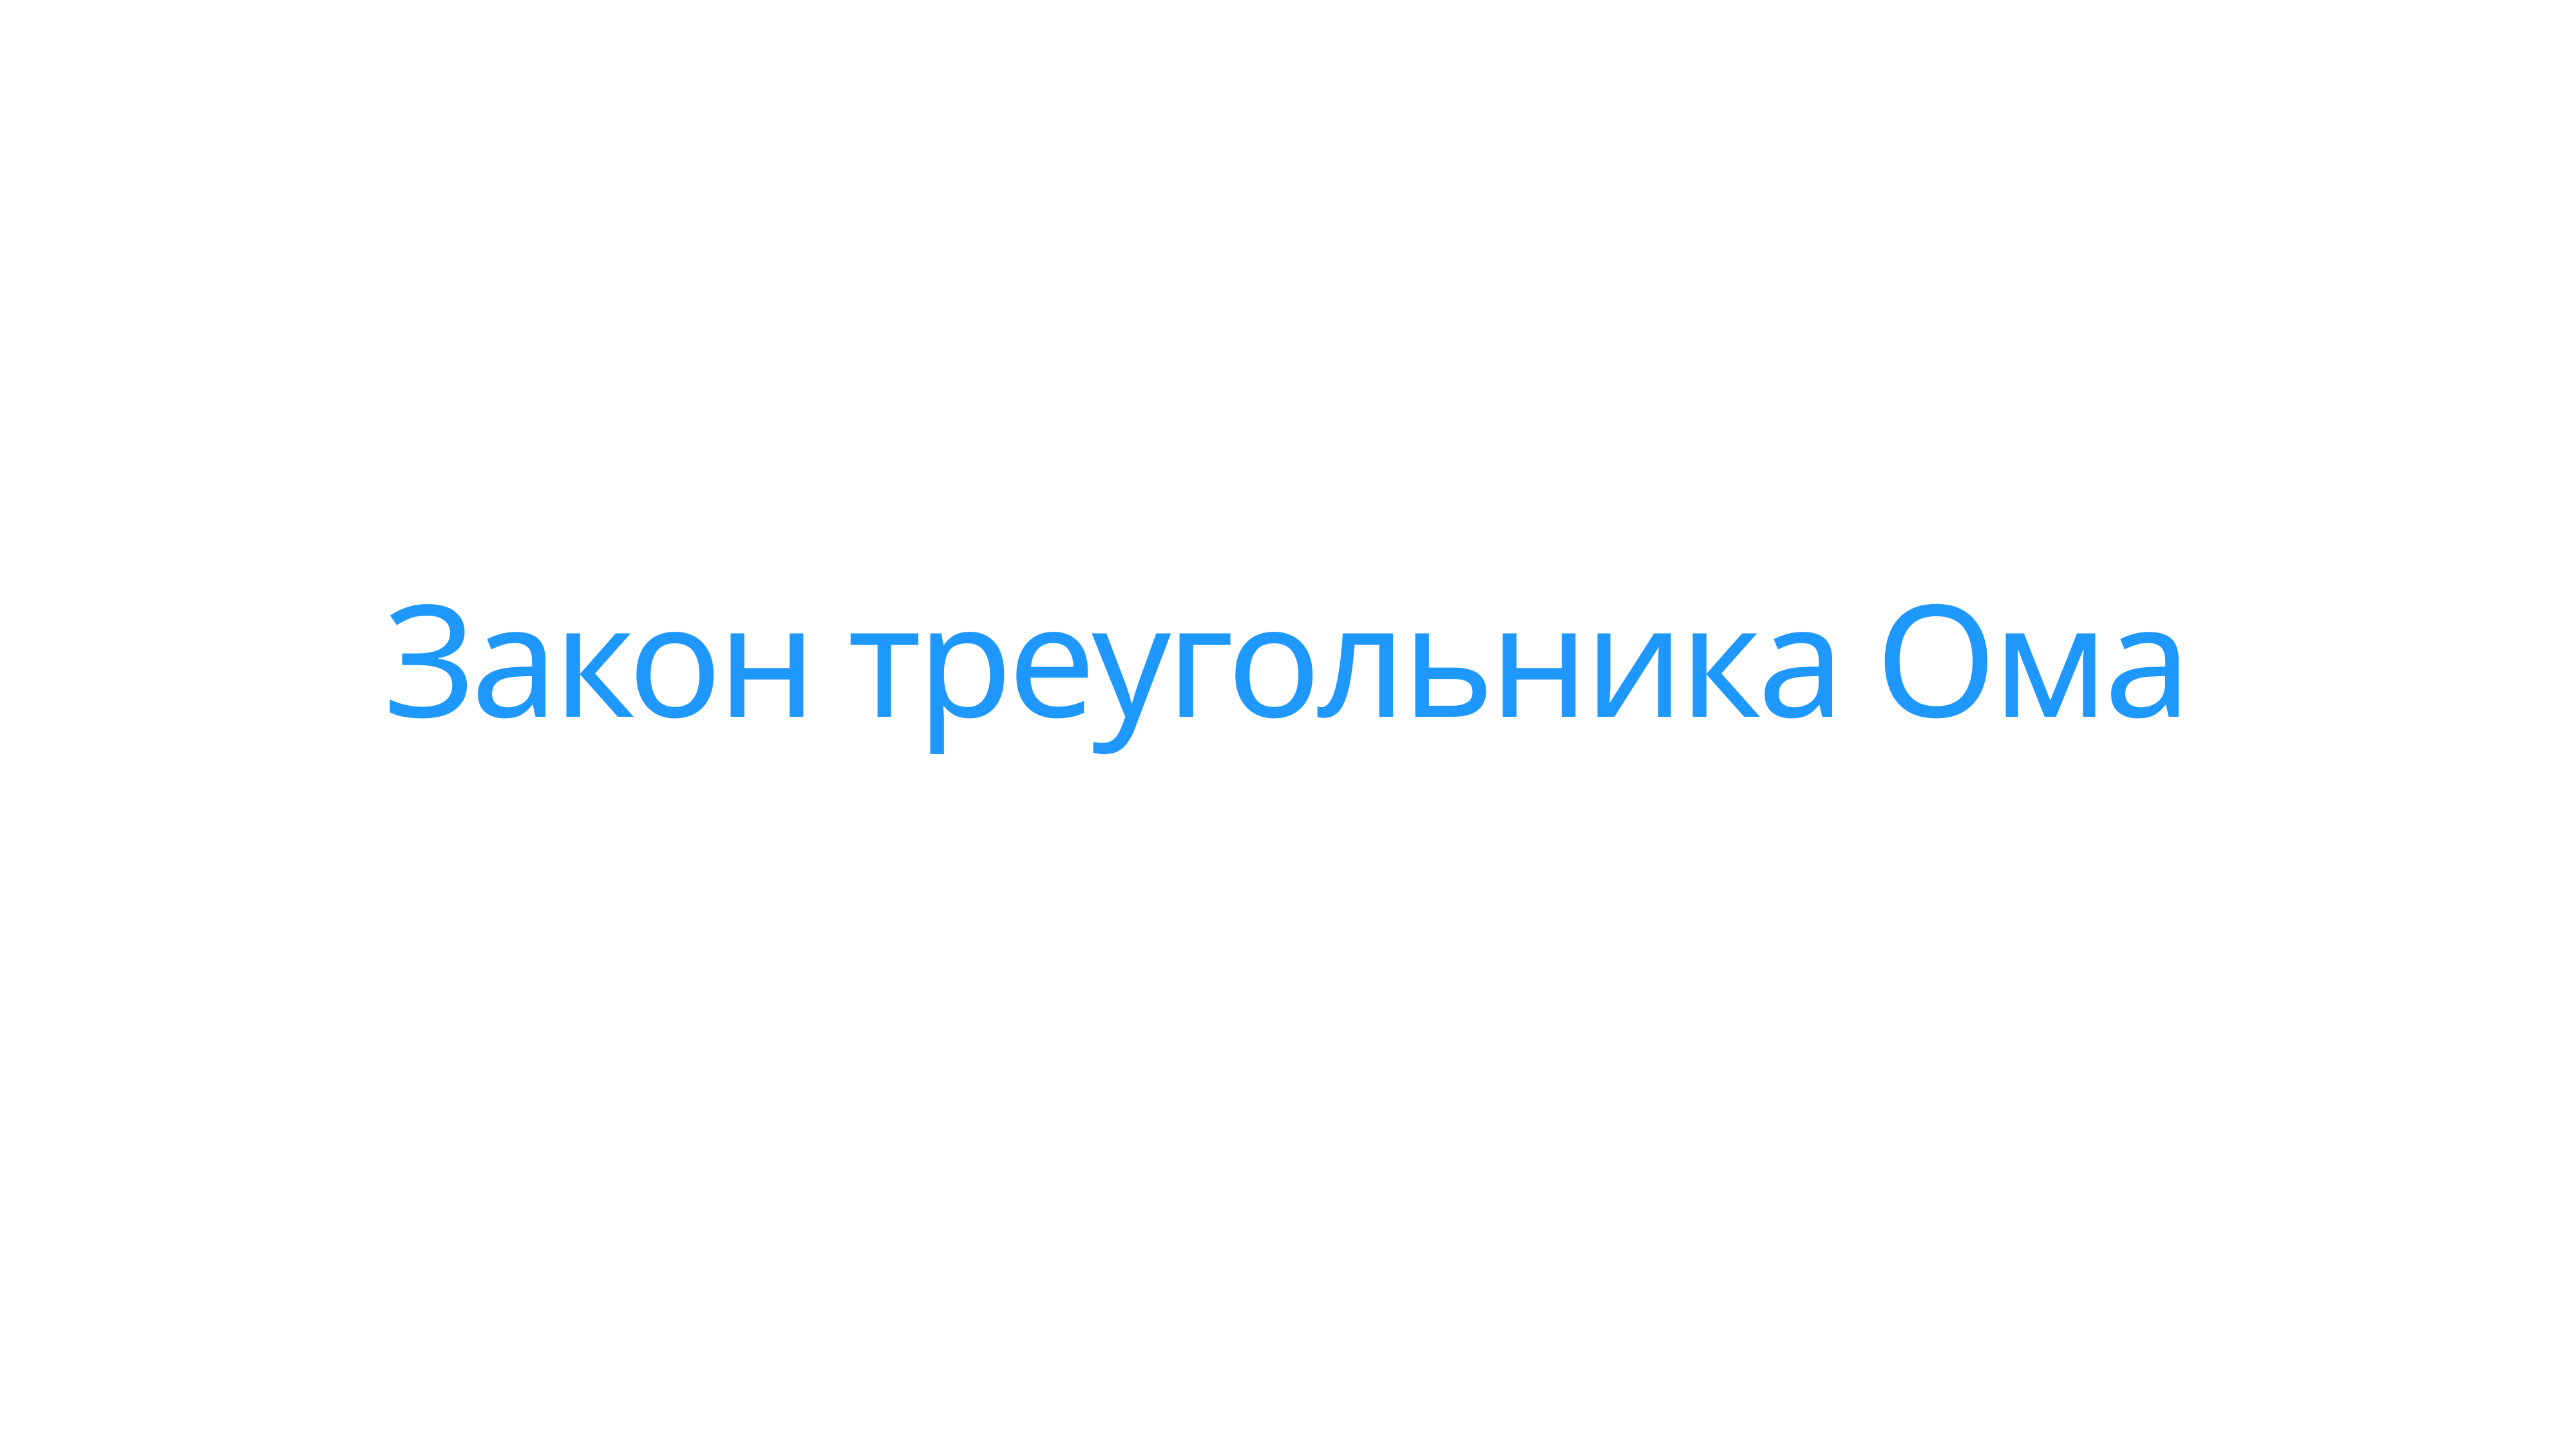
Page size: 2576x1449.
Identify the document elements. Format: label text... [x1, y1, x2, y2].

title Закон треугольника Ома [133, 346, 2443, 757]
